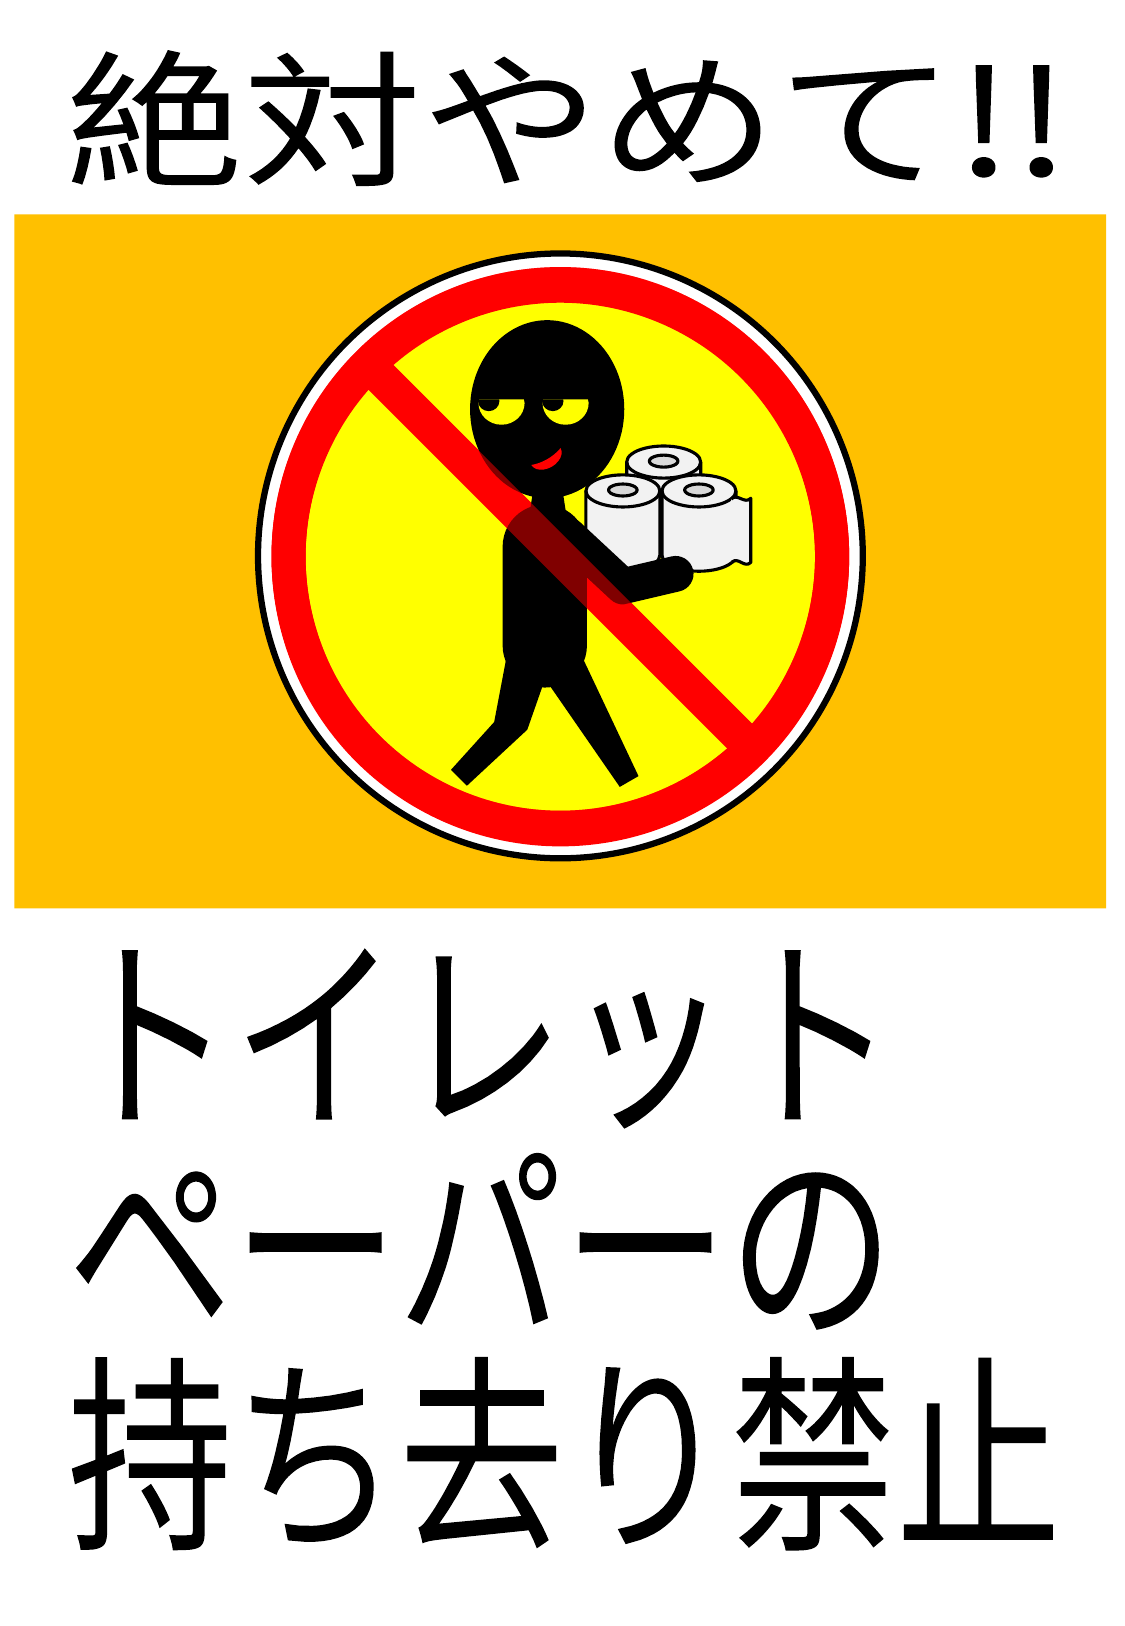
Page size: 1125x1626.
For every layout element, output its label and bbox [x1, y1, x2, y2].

text_box [257, 253, 864, 859]
text_box [12, 212, 1108, 910]
